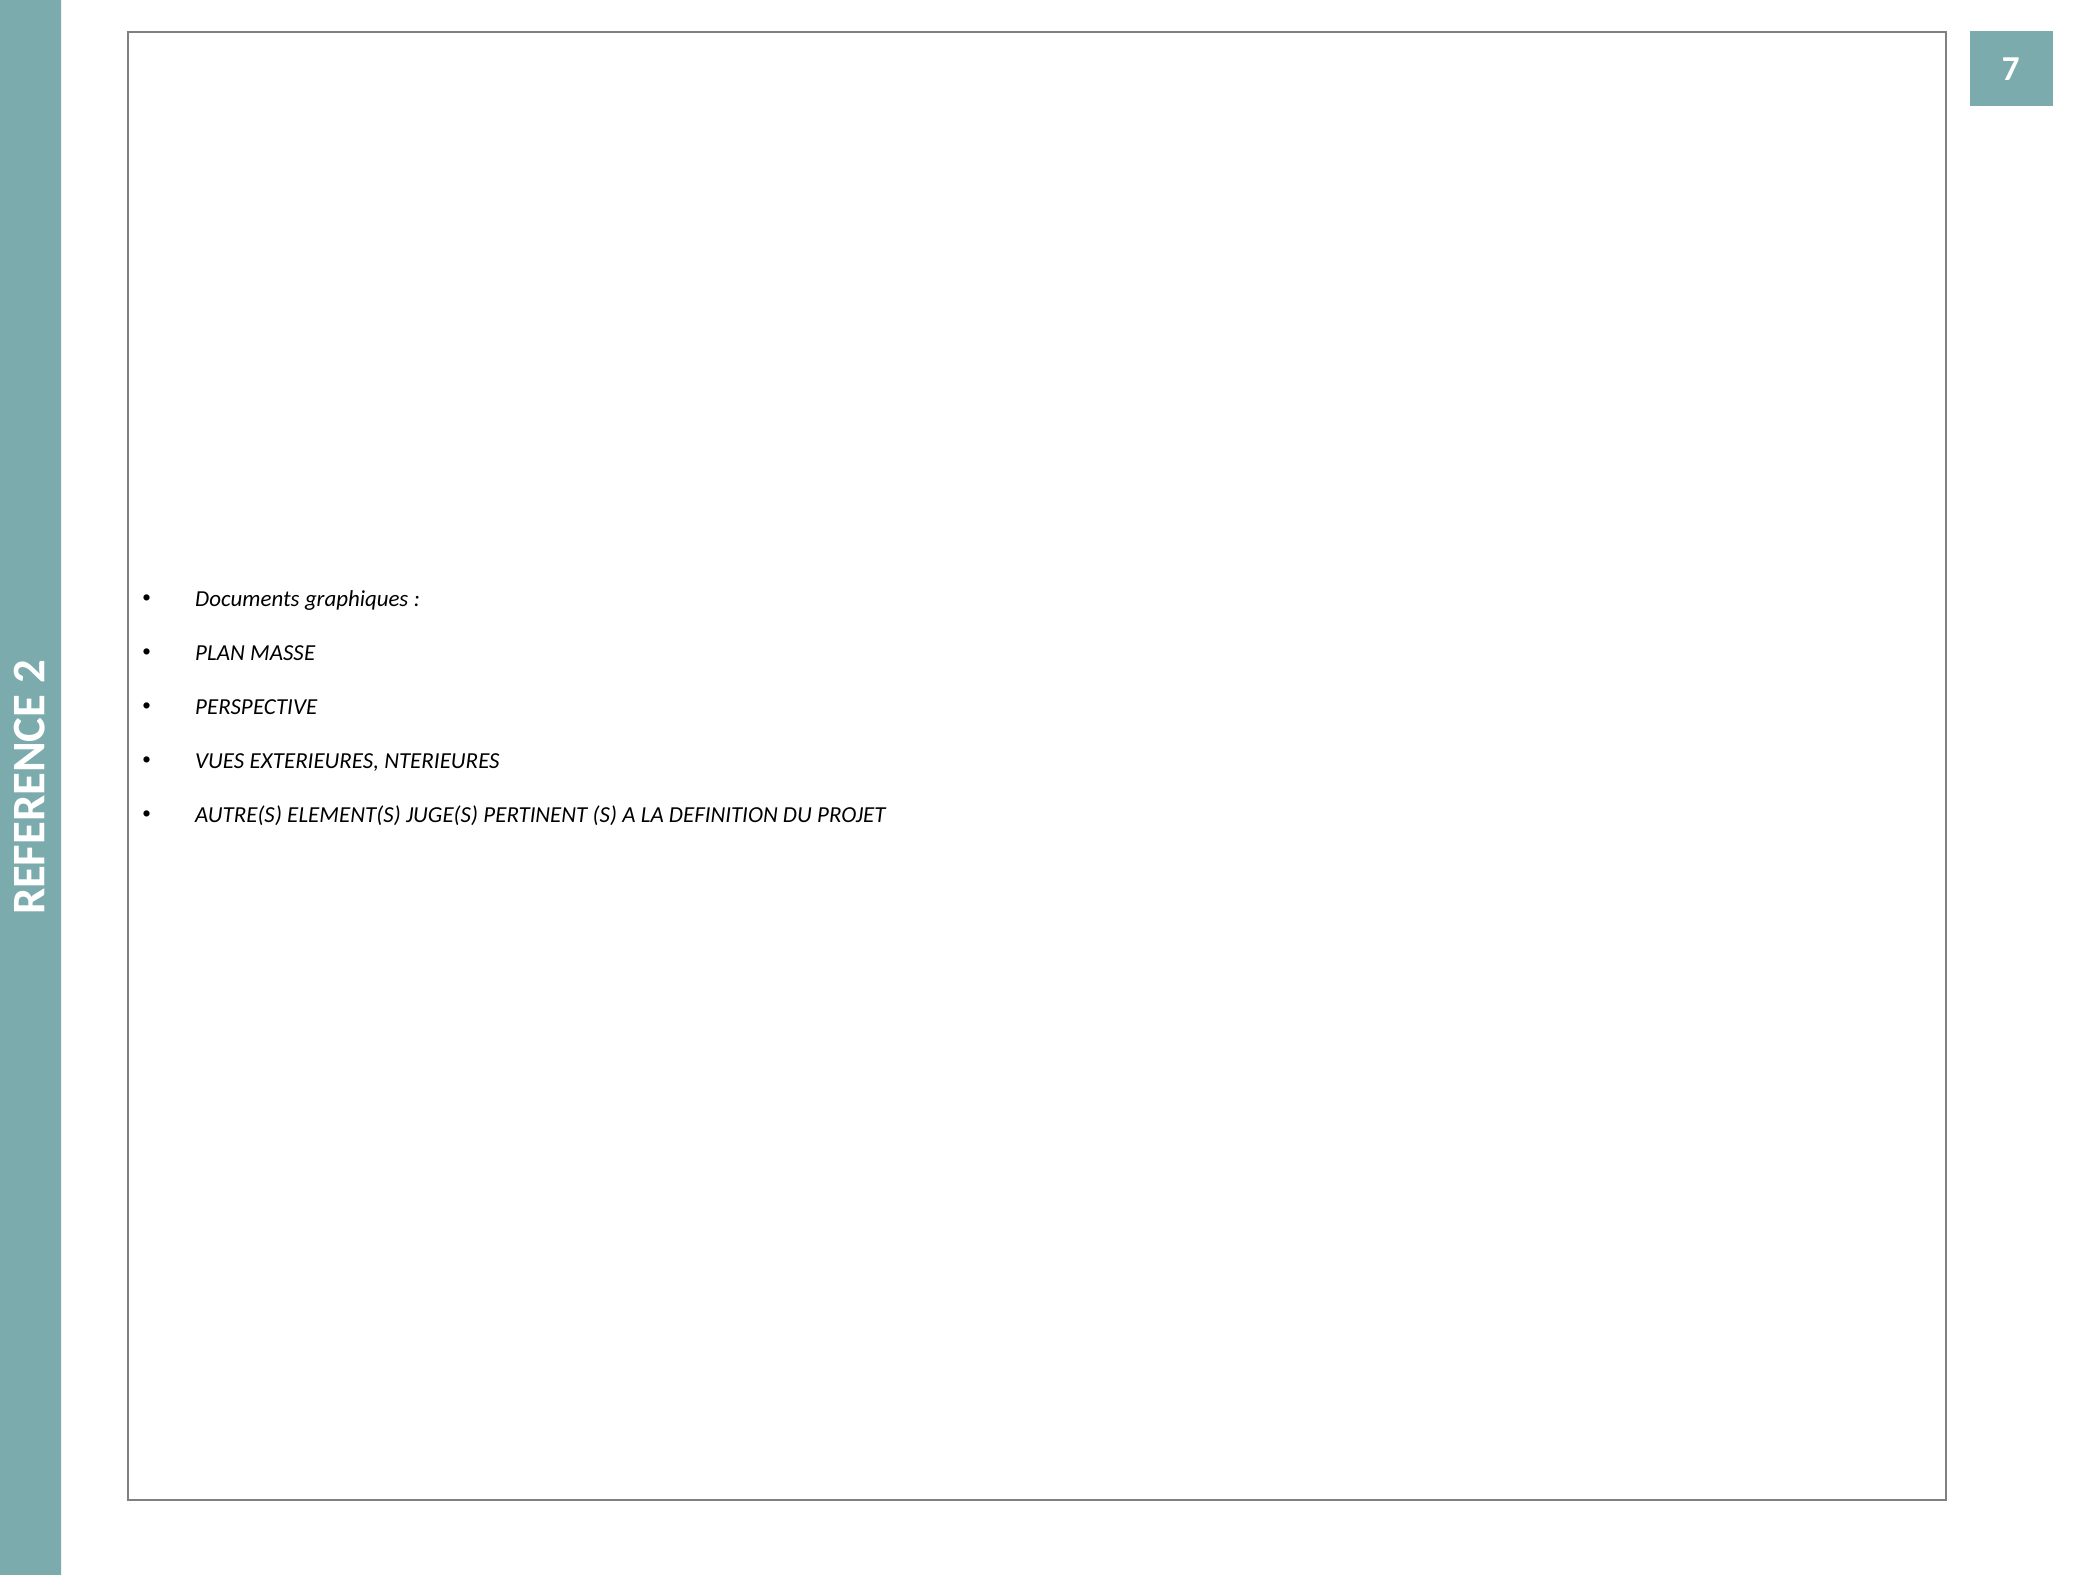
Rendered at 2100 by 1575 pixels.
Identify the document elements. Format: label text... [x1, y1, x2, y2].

text_box REFERENCE 2 [0, 0, 62, 1575]
picture [1970, 31, 2053, 106]
list Documents graphiques : PLAN MASSE PERSPECTIVE VUES EXTERIEURES, NTERIEURES AUTRE(S) ELEMENT(S) JUGE(S) PERTINENT (S) A LA DEFINITION DU PROJET [127, 31, 1947, 1501]
